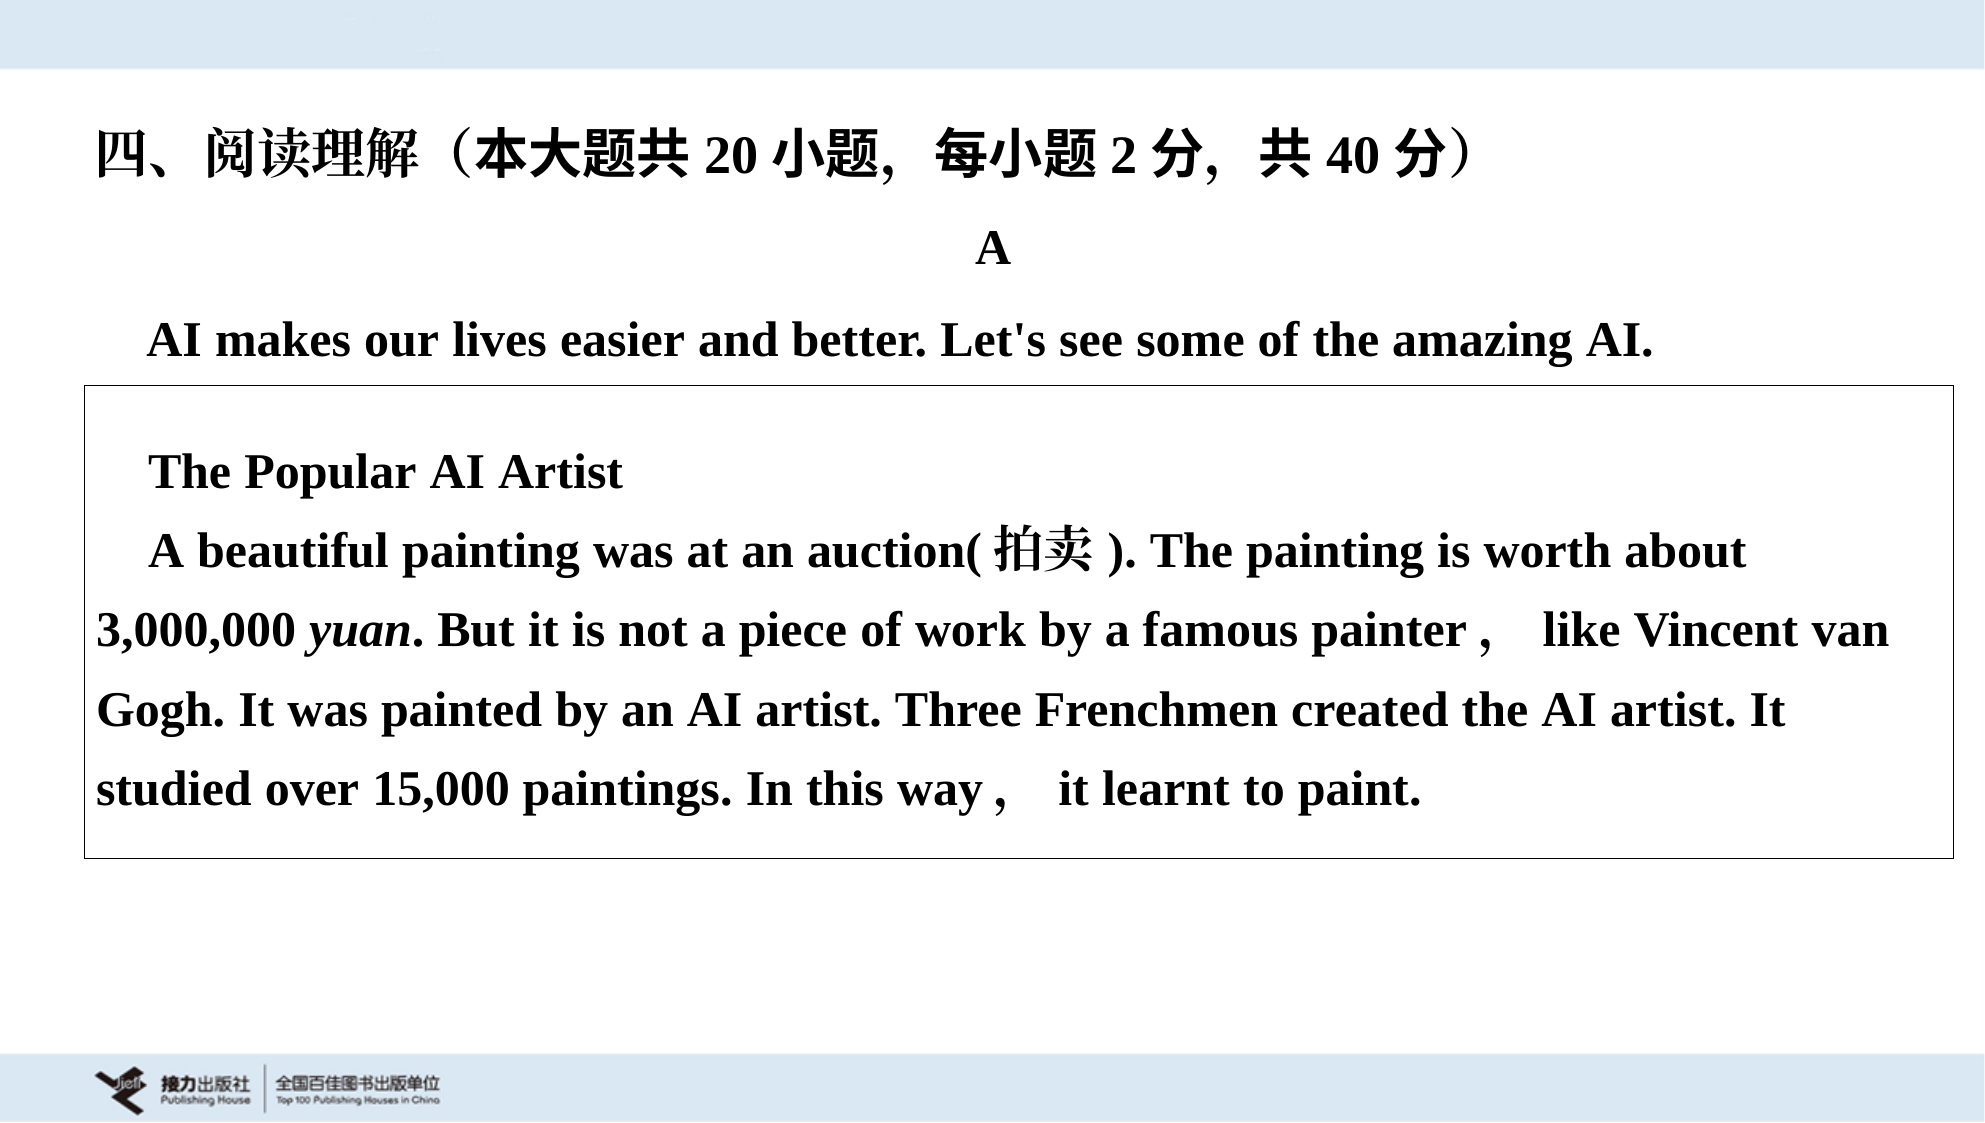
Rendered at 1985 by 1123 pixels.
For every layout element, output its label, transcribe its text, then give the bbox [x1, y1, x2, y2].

text_box A AI makes our lives easier and better. Let's see some of the amazing AI. [94, 183, 1892, 367]
table_header The Popular AI Artist A beautiful painting was at an auction(拍卖). The painting is worth about 3,000,000 yuan. But it is not a piece of work by a famous painter，like Vincent van Gogh. It was painted by an AI artist. Three Frenchmen created the AI artist. It studied over 15,000 paintings. In this way，it learnt to paint. [85, 386, 1953, 858]
picture [0, 0, 1985, 1122]
text_box 四、阅读理解（本大题共20小题，每小题2分，共40分） [94, 88, 1892, 183]
